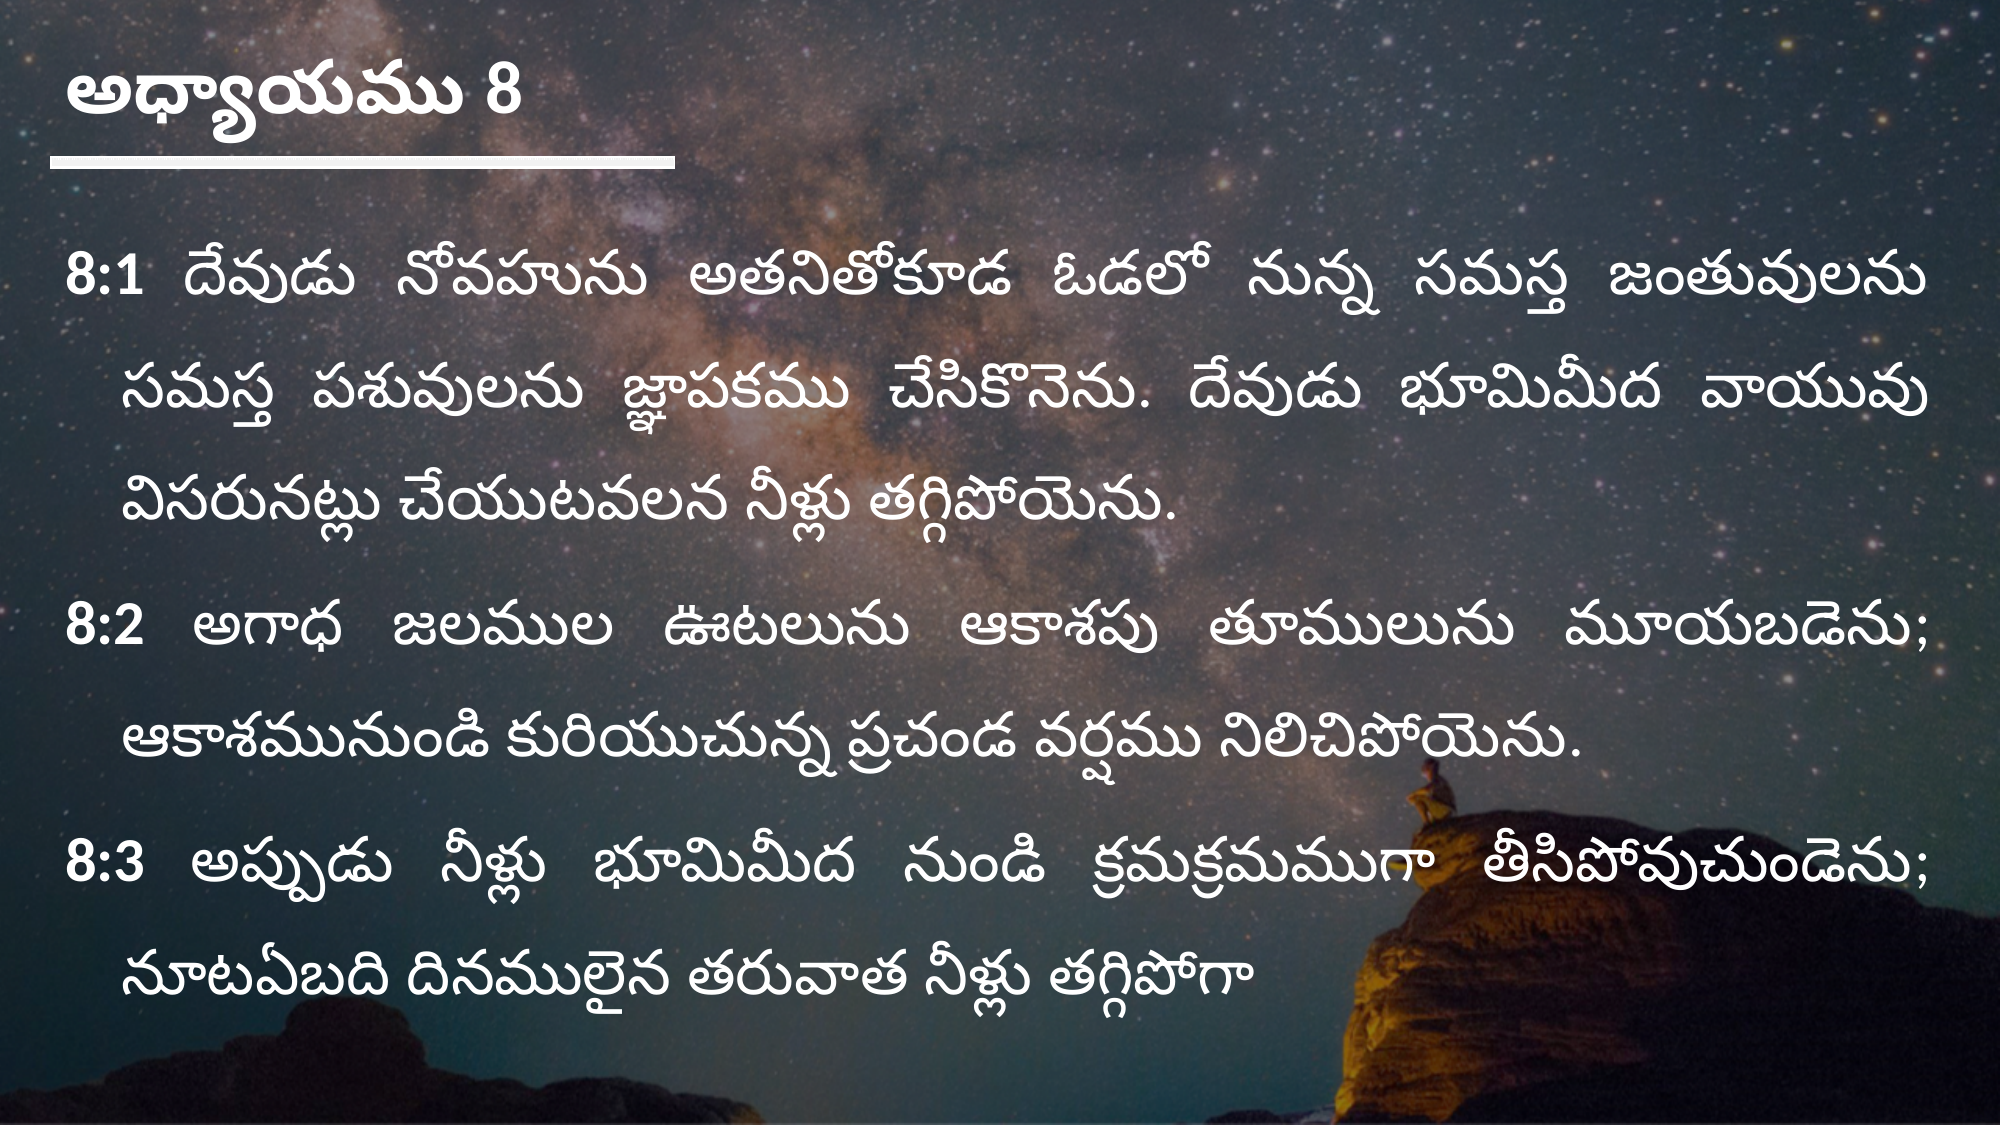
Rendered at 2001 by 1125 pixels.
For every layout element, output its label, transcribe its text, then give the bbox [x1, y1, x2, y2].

list 8:1 దేవుడు నోవహును అతనితోకూడ ఓడలో నున్న సమస్త జంతువులను సమస్త పశువులను జ్ఞాపకము చేసికొనెను. దేవుడు భూమిమీద వాయువు విసరునట్లు చేయుటవలన నీళ్లు తగ్గిపోయెను. 8:2 అగాధ జలముల ఊటలును ఆకాశపు తూములును మూయబడెను; ఆకాశమునుండి కురియుచున్న ప్రచండ వర్షము నిలిచిపోయెను. 8:3 అప్పుడు నీళ్లు భూమిమీద నుండి క్రమక్రమముగా తీసిపోవుచుండెను; నూటఏబది దినములైన తరువాత నీళ్లు తగ్గిపోగా [50, 187, 1946, 1063]
title అధ్యాయము 8 [50, 0, 1925, 167]
picture [0, 0, 2000, 1125]
